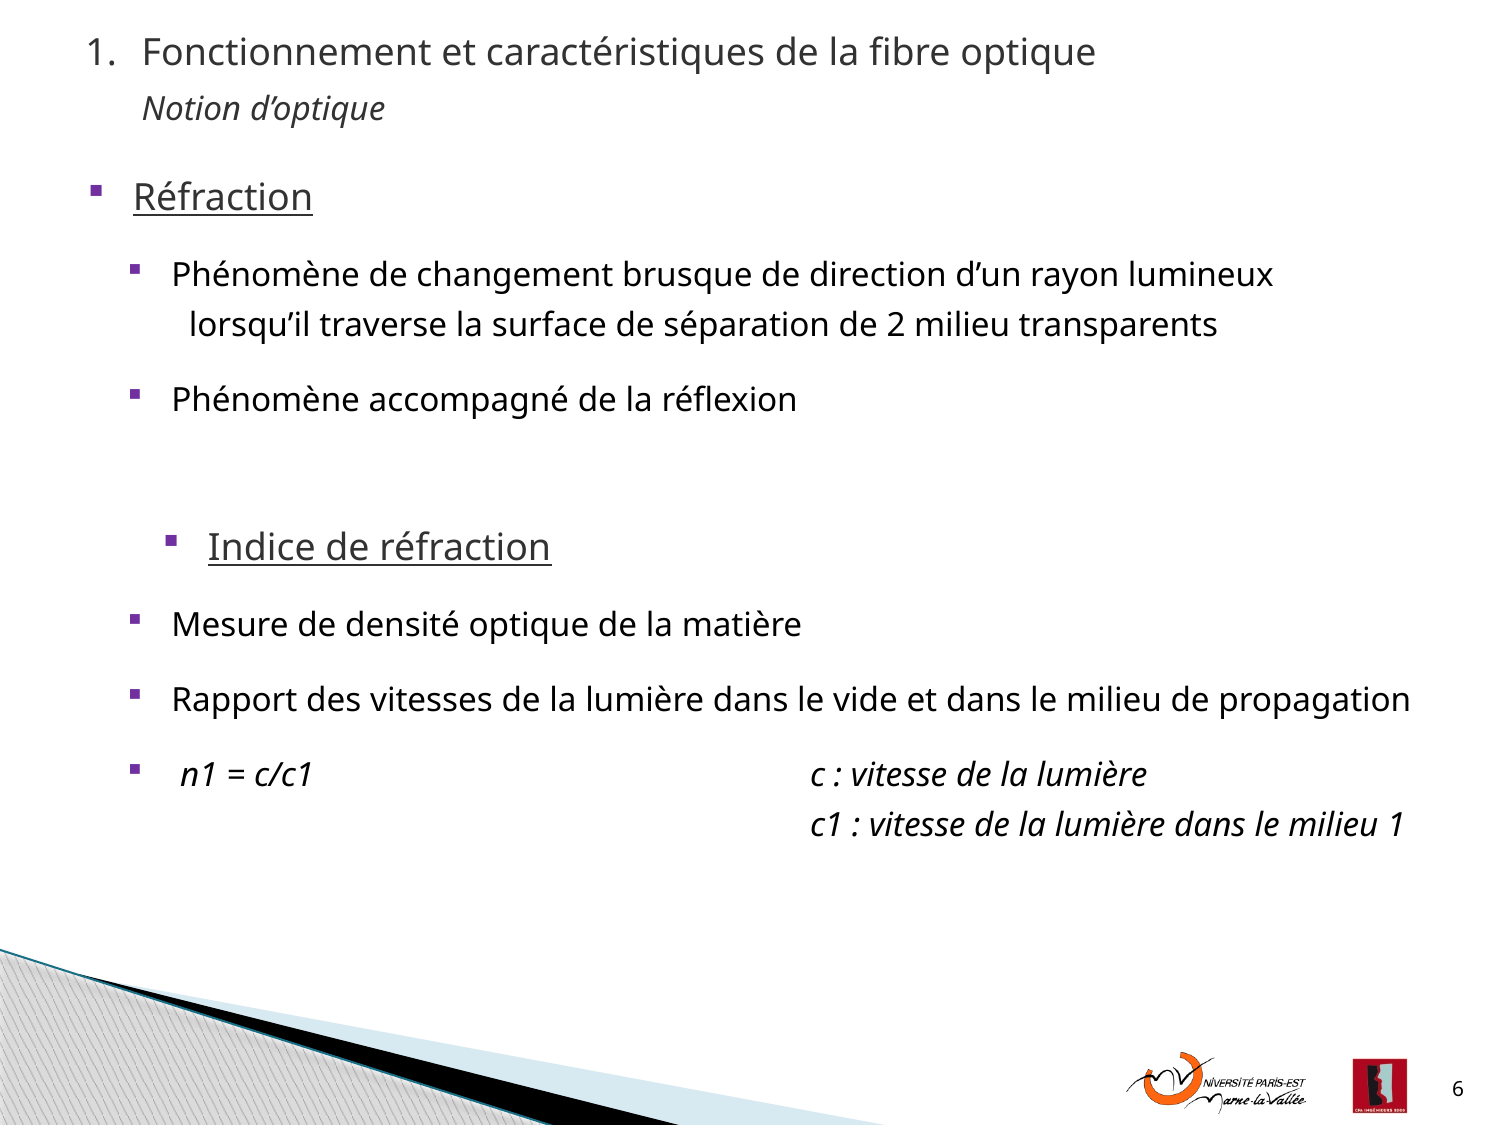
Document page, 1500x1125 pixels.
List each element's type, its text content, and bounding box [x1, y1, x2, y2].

slide_number 6 [1418, 1051, 1479, 1112]
text_box Fonctionnement et caractéristiques de la fibre optique Notion d’optique [70, 11, 1425, 137]
text_box Réfraction Phénomène de changement brusque de direction d’un rayon lumineux lorsqu’il traverse la surface de séparation de 2 milieu transparents Phénomène accompagné de la réflexion Indice de réfraction Mesure de densité optique de la matière Rapport des vitesses de la lumière dans le vide et dans le milieu de propagation n1 = c/c1 c : vitesse de la lumière c1 : vitesse de la lumière dans le milieu 1 [72, 160, 1442, 1021]
picture [1351, 1057, 1408, 1114]
picture [1126, 1052, 1306, 1114]
